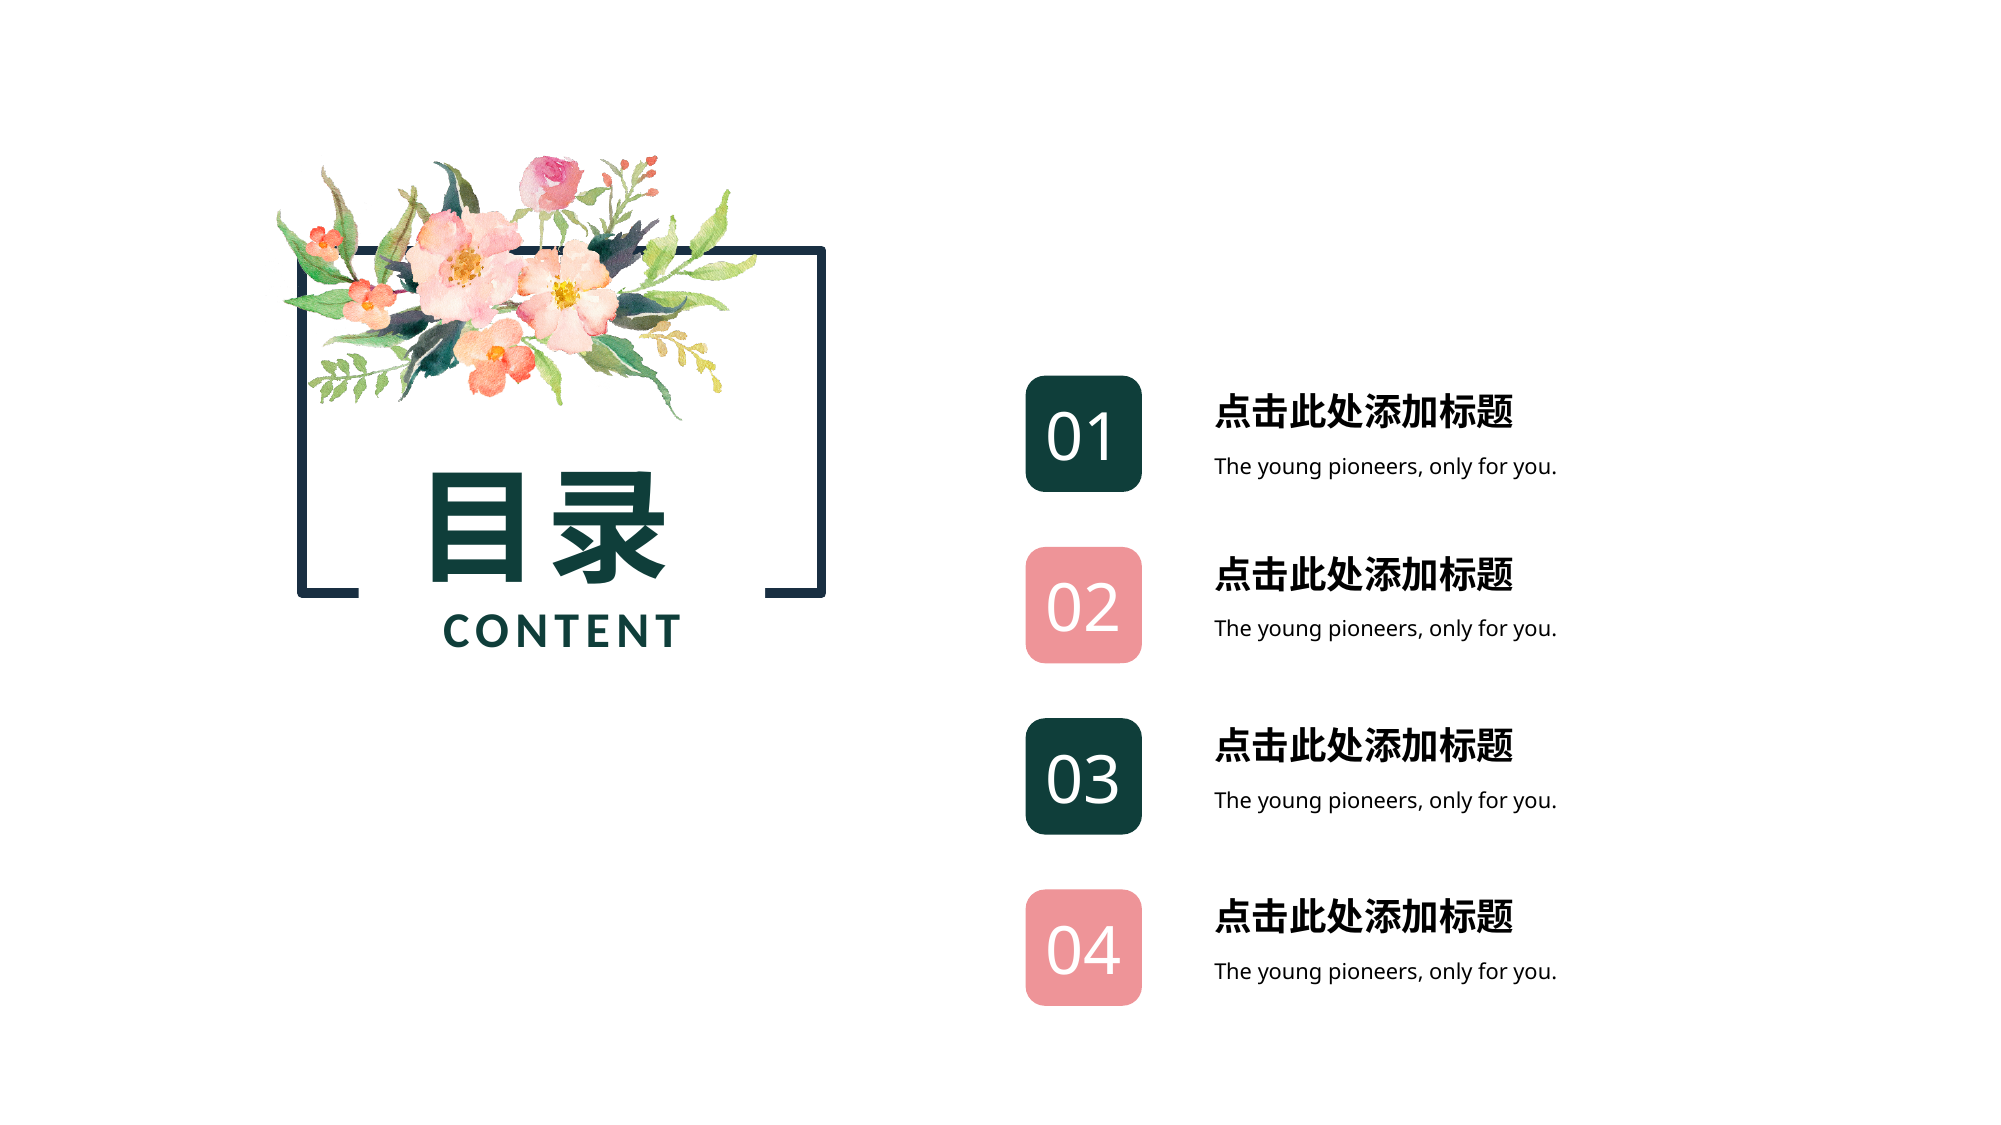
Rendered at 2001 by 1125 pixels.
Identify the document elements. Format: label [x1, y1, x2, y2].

text_box [1025, 375, 1806, 1006]
text_box [265, 149, 822, 678]
